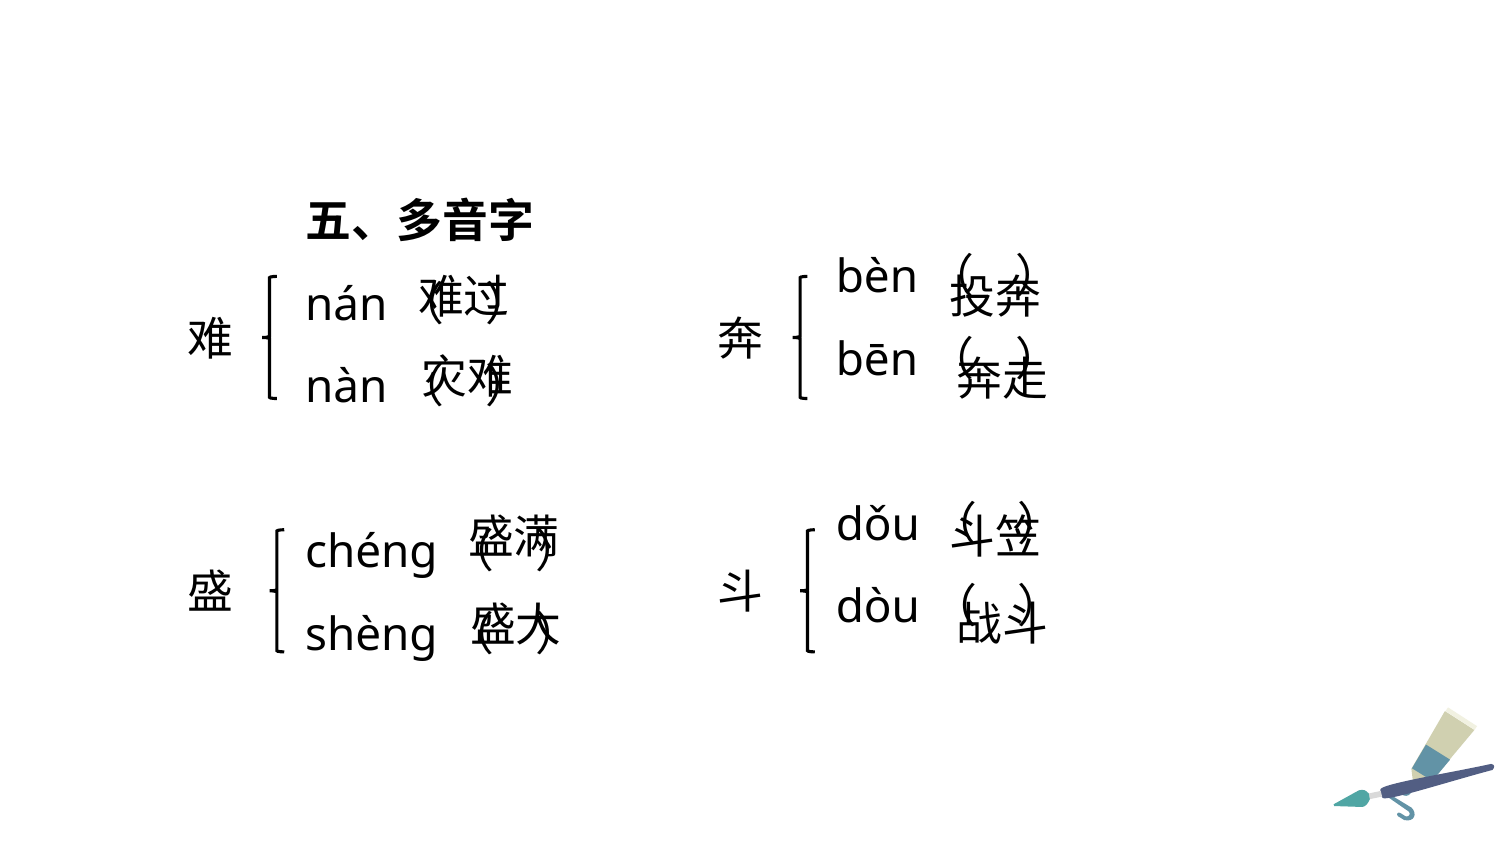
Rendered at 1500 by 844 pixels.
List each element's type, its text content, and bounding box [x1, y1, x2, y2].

text_box 斗笠 [934, 500, 1056, 571]
text_box 盛满 [453, 500, 575, 571]
text_box 灾难 [406, 340, 529, 411]
text_box 斗 [703, 555, 749, 626]
text_box 奔 [703, 302, 740, 372]
text_box 奔走 [941, 341, 1064, 412]
text_box [269, 529, 285, 653]
text_box 投奔 [934, 260, 1056, 330]
text_box 盛大 [455, 588, 577, 659]
text_box [792, 275, 808, 400]
text_box 五、多音字 nán（ ） nàn（ ） chéng（ ） shèng（ ） [290, 157, 704, 667]
text_box 难 [172, 302, 209, 372]
text_box [262, 275, 277, 400]
text_box 难过 [403, 260, 525, 330]
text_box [1358, 708, 1481, 844]
text_box 战斗 [941, 587, 1064, 658]
text_box bèn（ ） bēn（ ） dǒu（ ） dòu（ ） [821, 157, 1234, 640]
text_box [800, 529, 815, 653]
text_box 盛 [172, 555, 218, 626]
